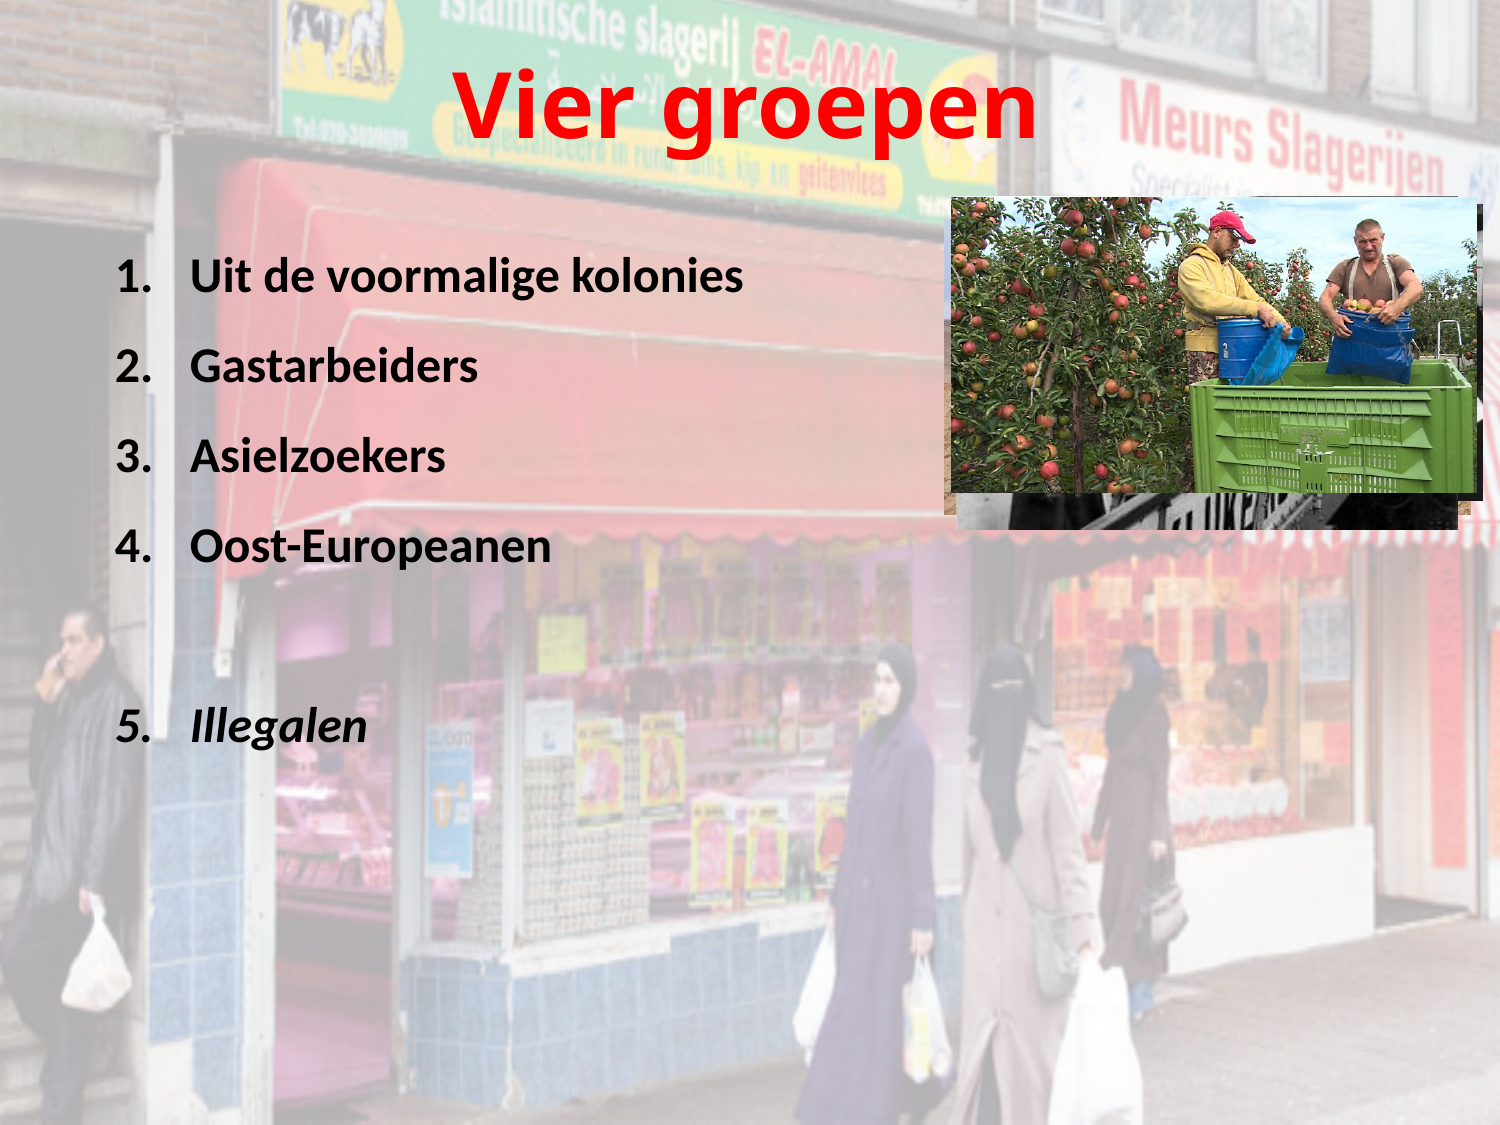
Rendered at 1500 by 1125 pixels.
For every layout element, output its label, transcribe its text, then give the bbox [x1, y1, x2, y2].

text_box Uit de voormalige kolonies Gastarbeiders Asielzoekers Oost-Europeanen Illegalen [100, 205, 933, 761]
picture [932, 196, 1483, 531]
title Vier groepen [71, 7, 1424, 197]
